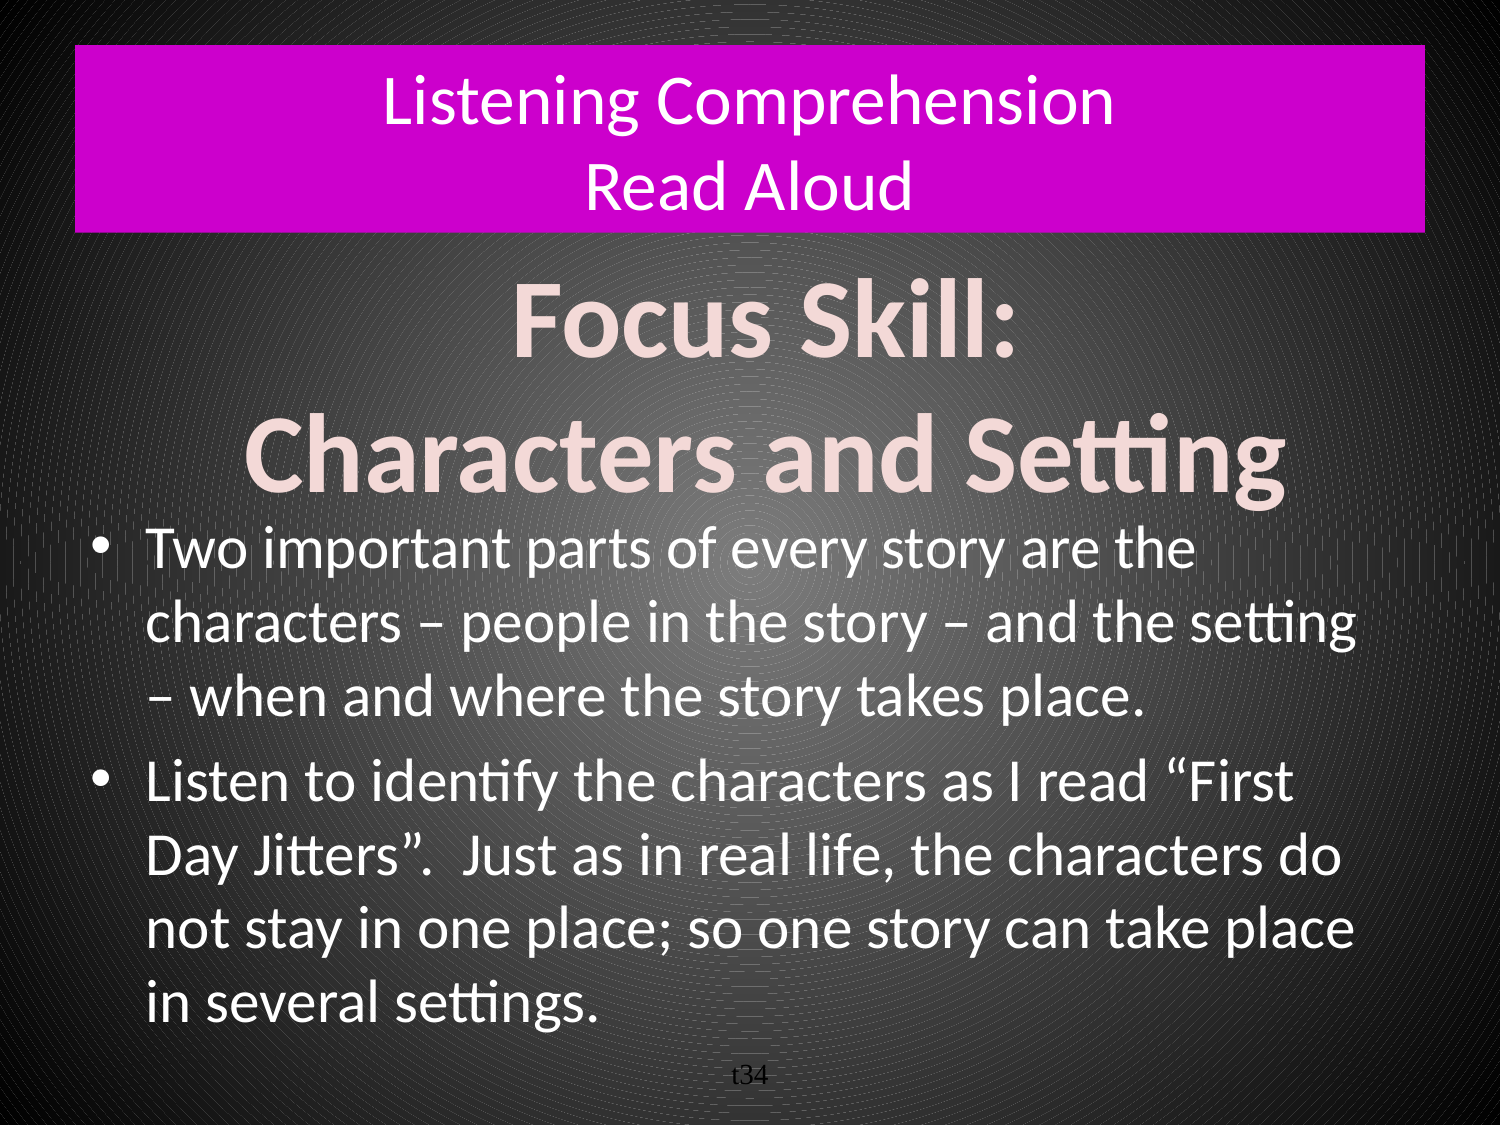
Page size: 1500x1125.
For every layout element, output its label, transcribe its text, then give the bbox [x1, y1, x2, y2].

text_box Focus Skill: Characters and Setting [49, 237, 1483, 523]
list Two important parts of every story are the characters – people in the story – and the setting – when and where the story takes place. Listen to identify the characters as I read “First Day Jitters”. Just as in real life, the characters do not stay in one place; so one story can take place in several settings. [75, 523, 1388, 1050]
title Listening Comprehension Read Aloud [75, 45, 1425, 233]
footer t34 [512, 1042, 988, 1103]
